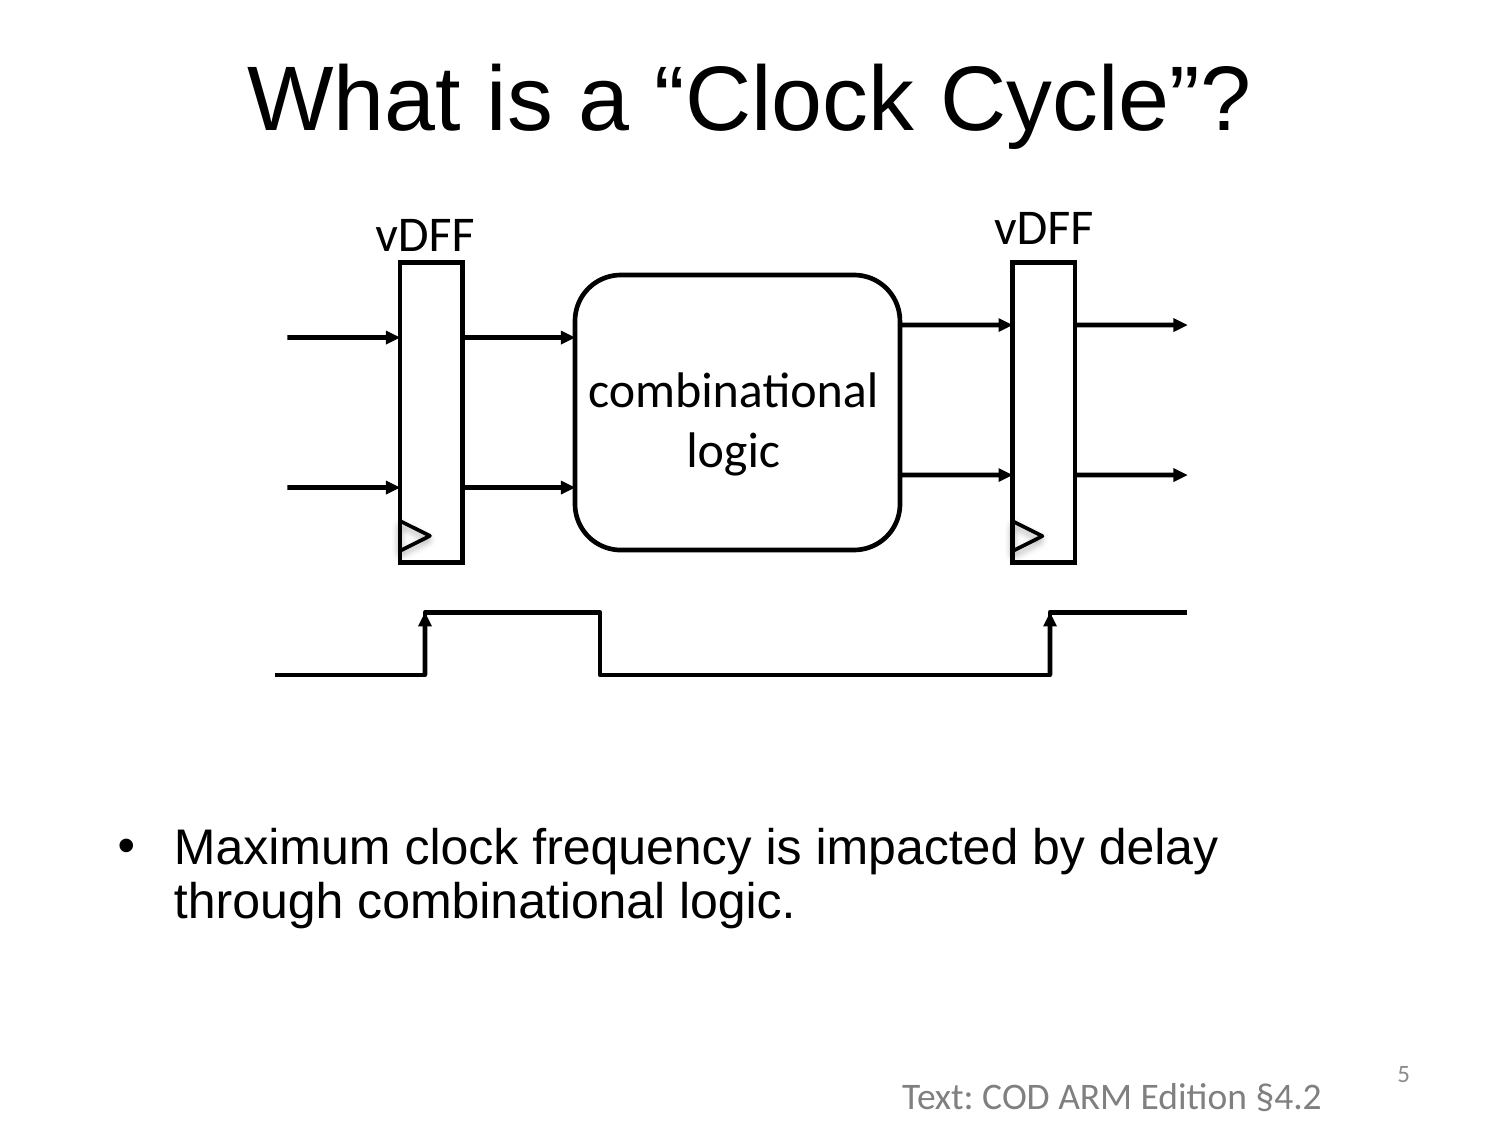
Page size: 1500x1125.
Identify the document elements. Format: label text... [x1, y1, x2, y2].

text_box [899, 468, 1013, 482]
text_box [899, 318, 1013, 332]
text_box [1012, 263, 1075, 563]
text_box [1043, 612, 1057, 676]
title What is a “Clock Cycle”? [112, 0, 1388, 188]
text_box [399, 520, 431, 552]
text_box [1074, 468, 1188, 482]
text_box [426, 612, 1049, 675]
text_box [462, 481, 575, 494]
text_box [462, 331, 575, 344]
text_box vDFF [360, 193, 490, 269]
text_box [418, 612, 432, 676]
text_box [1074, 318, 1188, 332]
text_box [1051, 612, 1188, 622]
text_box [287, 331, 400, 344]
text_box [399, 269, 463, 563]
text_box [287, 481, 400, 494]
text_box Text: COD ARM Edition §4.2 [887, 1064, 1350, 1125]
text_box vDFF [979, 187, 1109, 263]
text_box combinational logic [573, 349, 894, 485]
list Maximum clock frequency is impacted by delay through combinational logic. [102, 814, 1387, 1088]
text_box [1011, 520, 1044, 552]
slide_number 5 [1074, 1042, 1425, 1103]
text_box [575, 275, 901, 551]
text_box [274, 664, 424, 675]
